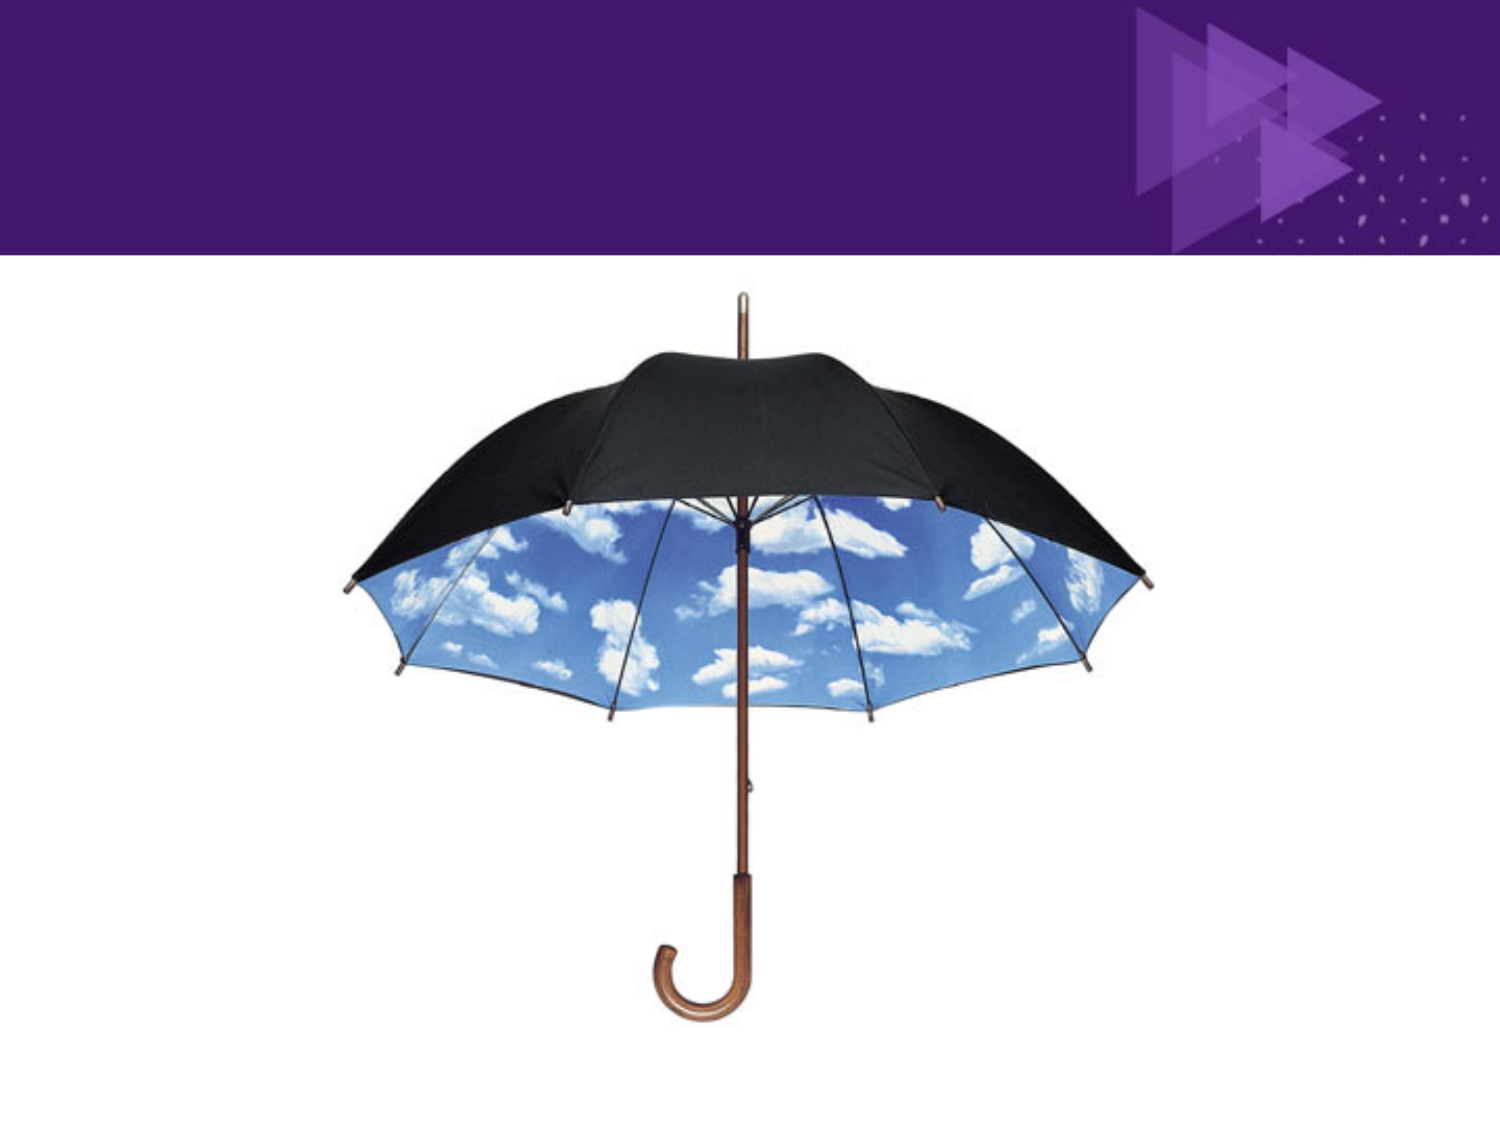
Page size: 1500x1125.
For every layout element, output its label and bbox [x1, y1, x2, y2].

picture [0, 0, 1500, 255]
picture [337, 278, 1160, 1030]
